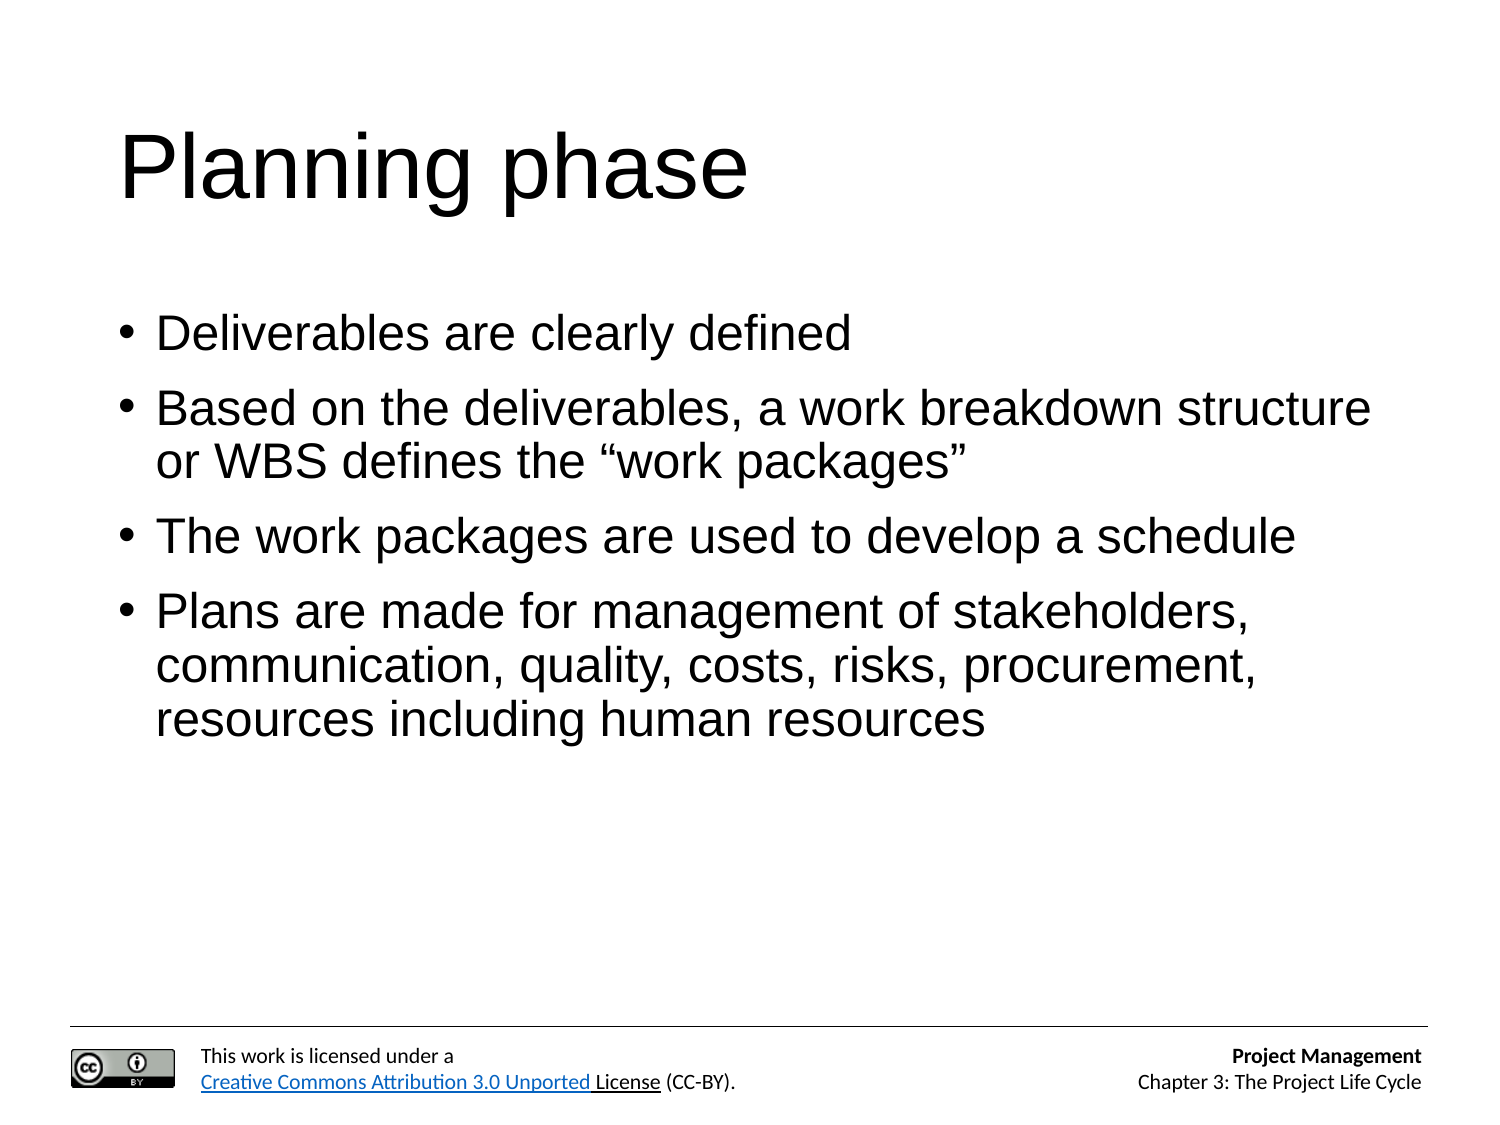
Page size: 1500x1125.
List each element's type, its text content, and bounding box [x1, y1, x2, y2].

picture [71, 1049, 175, 1088]
list Deliverables are clearly defined Based on the deliverables, a work breakdown structure or WBS defines the “work packages” The work packages are used to develop a schedule Plans are made for management of stakeholders, communication, quality, costs, risks, procurement, resources including human resources [103, 299, 1397, 1014]
title Planning phase [103, 59, 1397, 278]
